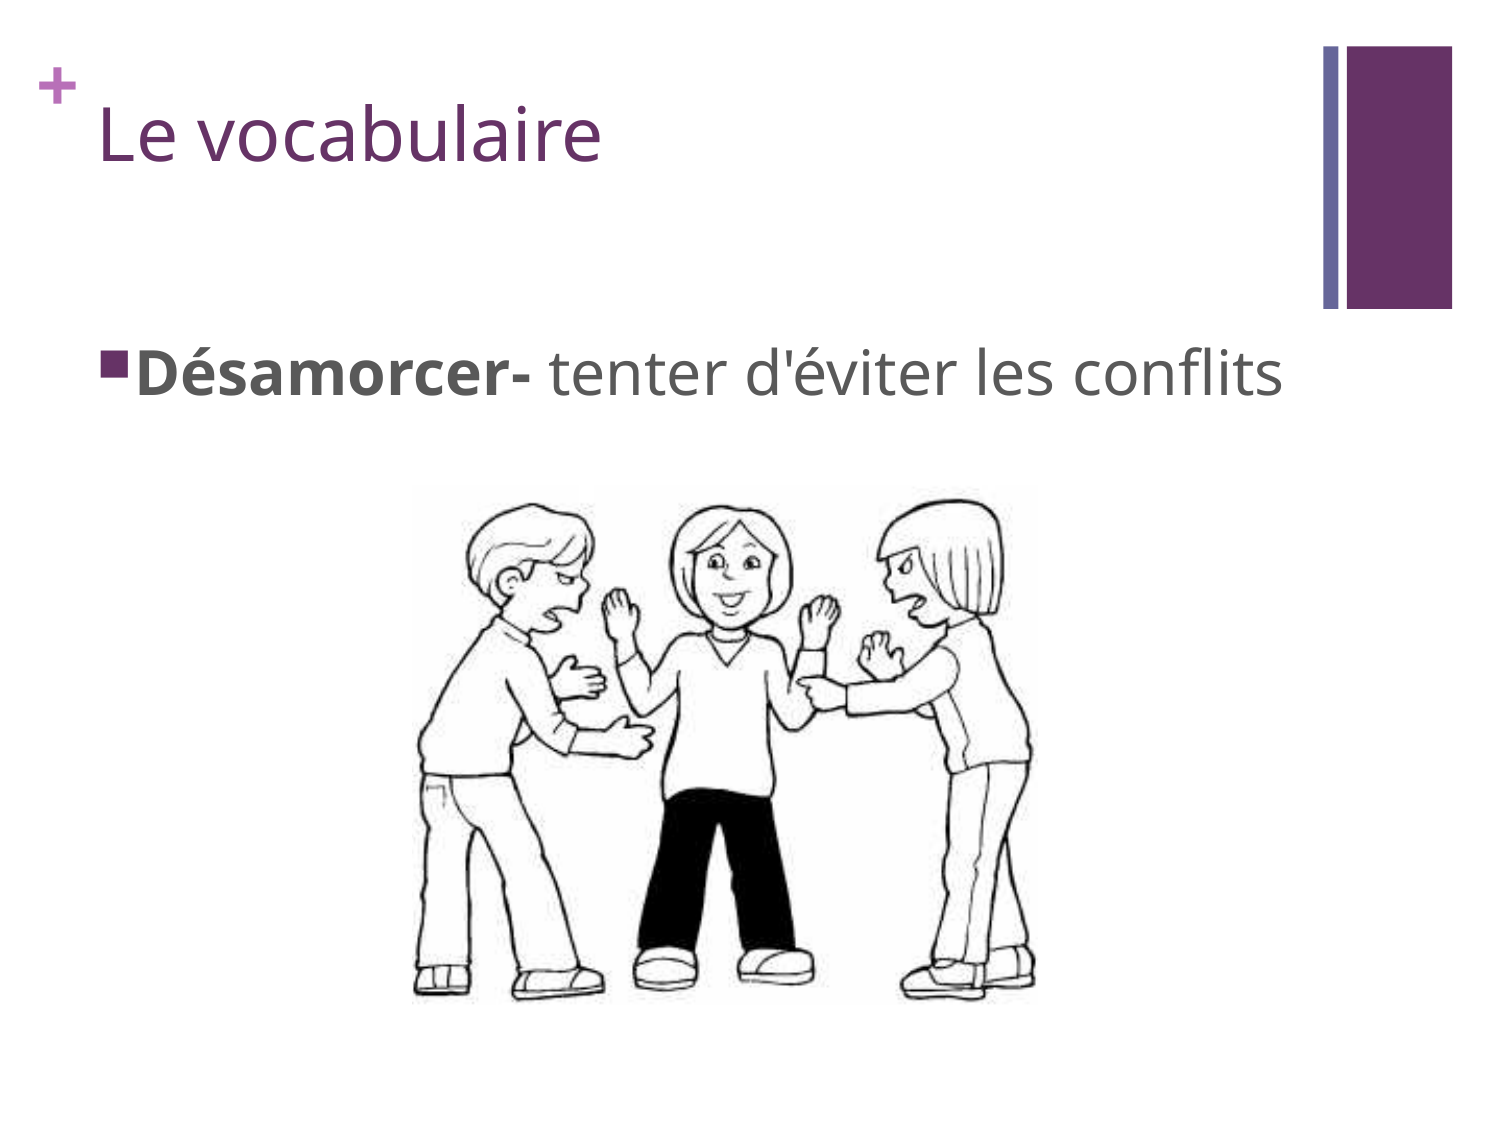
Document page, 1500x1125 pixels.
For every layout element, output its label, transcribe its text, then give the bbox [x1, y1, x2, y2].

picture [411, 436, 1038, 1063]
list Désamorcer- tenter d'éviter les conflits [81, 324, 1322, 1005]
title Le vocabulaire [81, 79, 1322, 263]
